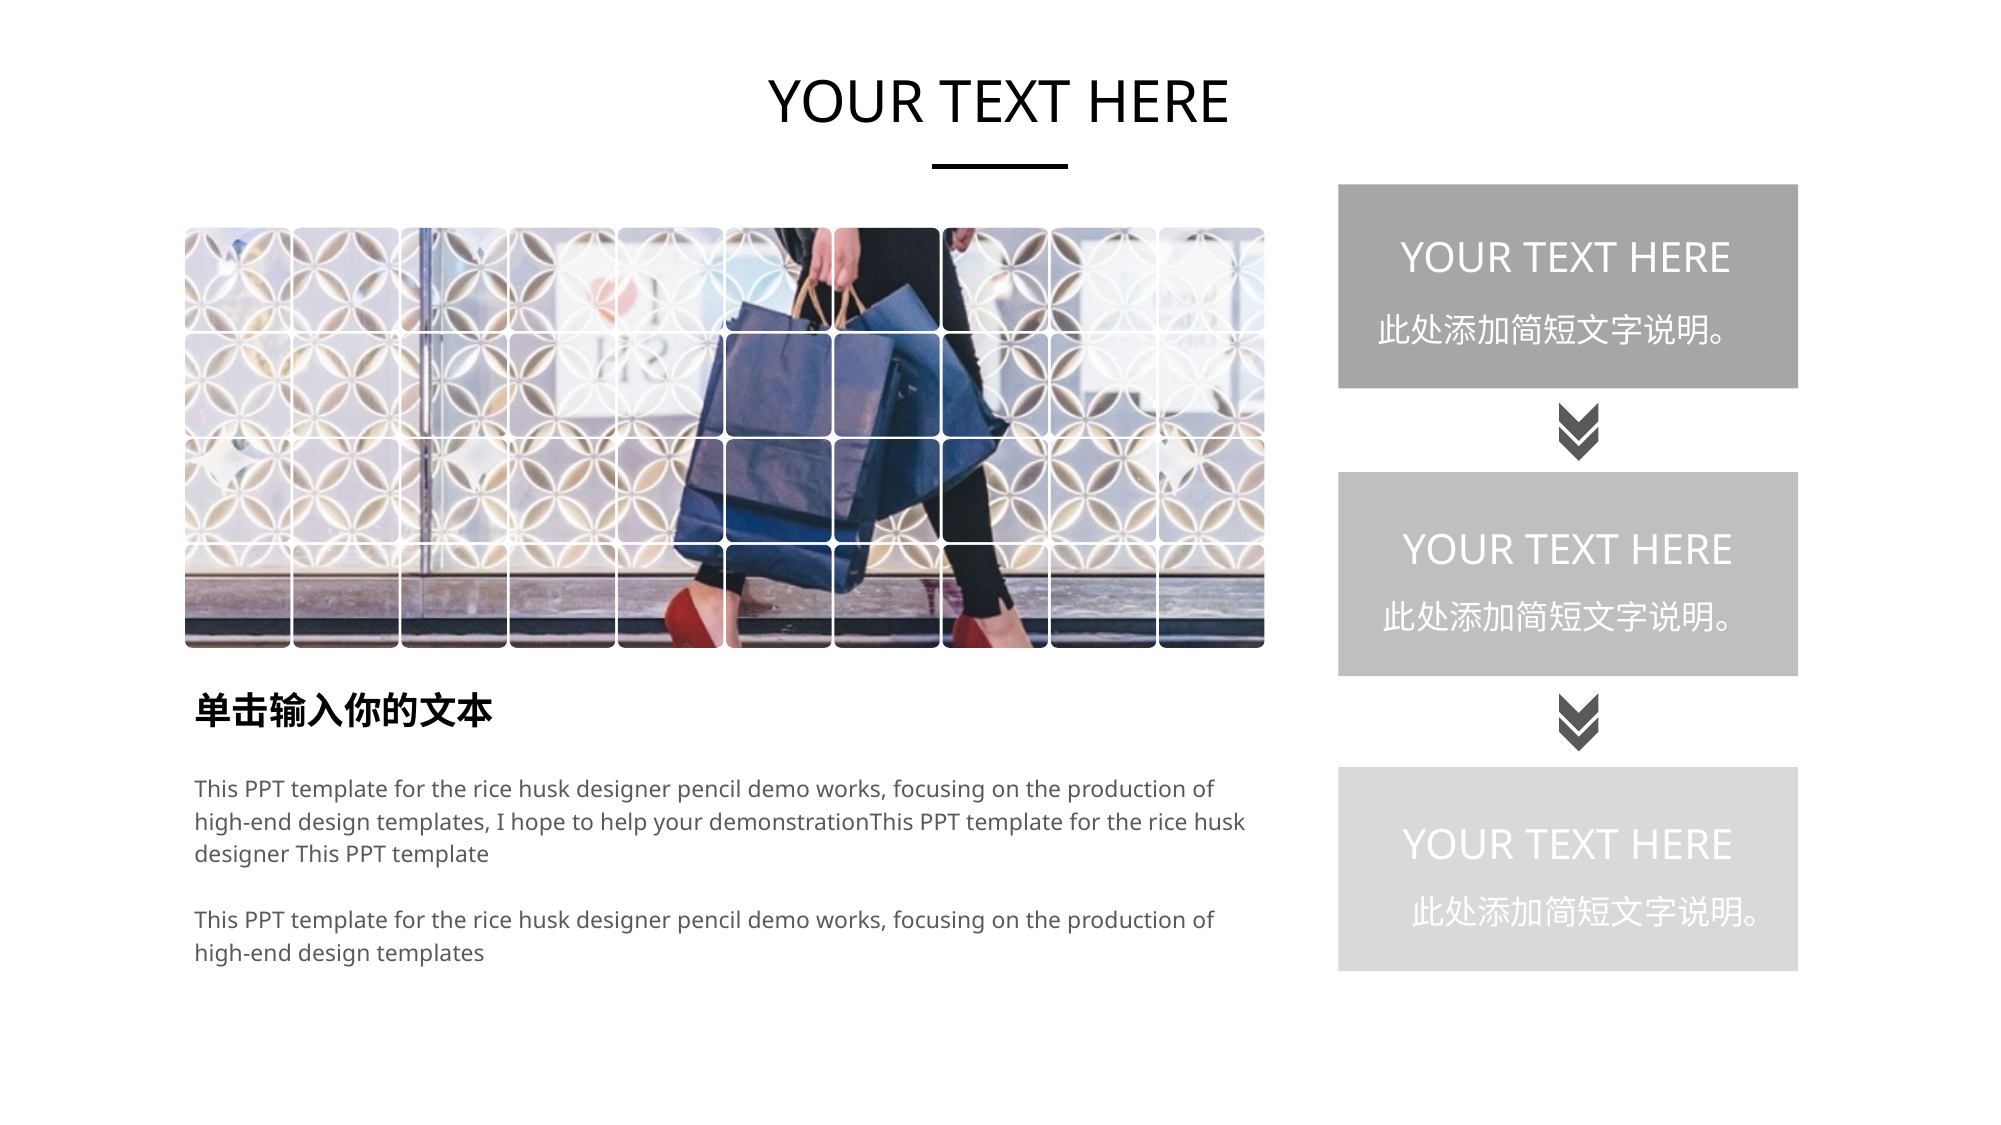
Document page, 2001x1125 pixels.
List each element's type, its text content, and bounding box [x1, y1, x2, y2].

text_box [1338, 184, 1799, 389]
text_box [1547, 692, 1610, 734]
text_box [1338, 472, 1799, 677]
text_box [184, 226, 1266, 649]
text_box YOUR TEXT HERE [753, 57, 1247, 142]
text_box This PPT template for the rice husk designer pencil demo works, focusing on the production of high-end design templates, I hope to help your demonstrationThis PPT template for the rice husk designer This PPT template This PPT template for the rice husk designer pencil demo works, focusing on the production of high-end design templates [179, 761, 1265, 964]
text_box 单击输入你的文本 [179, 680, 987, 738]
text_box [1338, 767, 1799, 972]
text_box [1547, 401, 1610, 443]
